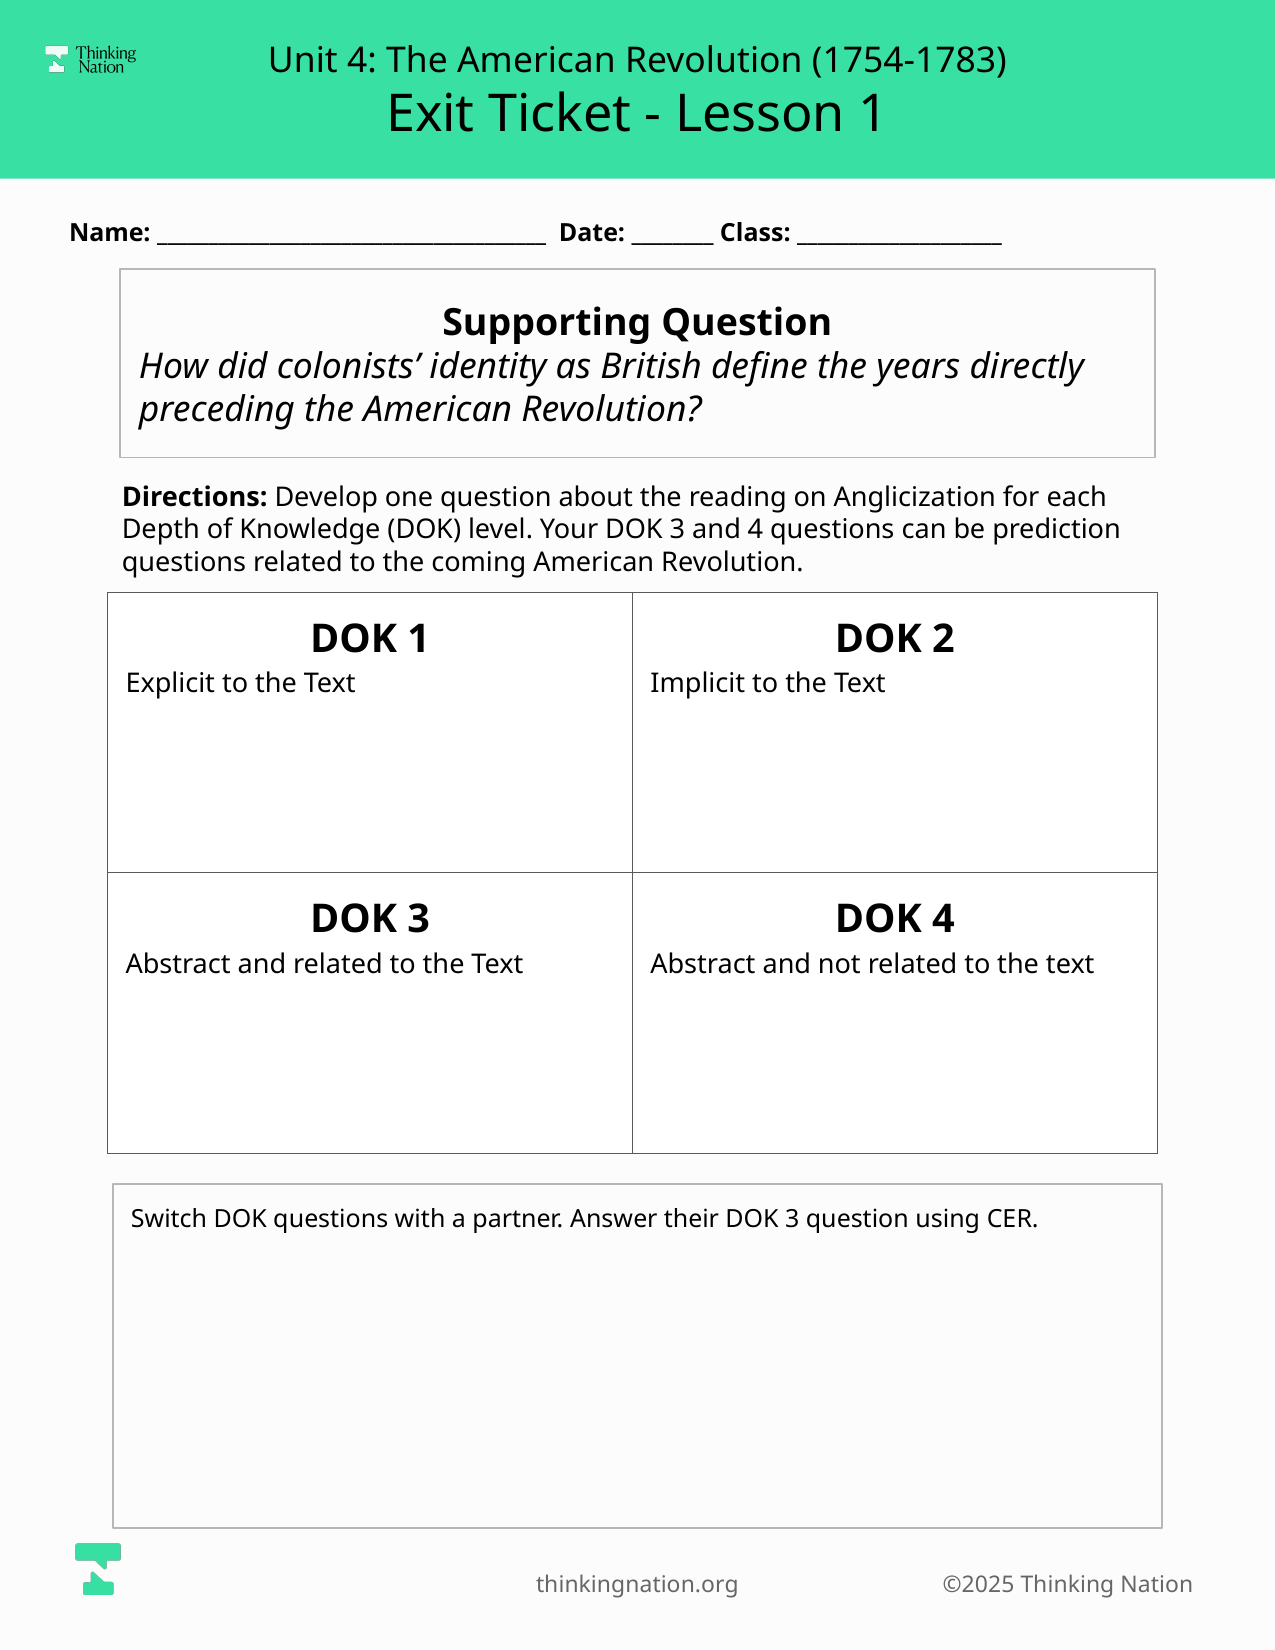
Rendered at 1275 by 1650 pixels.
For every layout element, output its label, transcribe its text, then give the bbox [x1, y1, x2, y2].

text_box ©2025 Thinking Nation [907, 1553, 1210, 1605]
table_header DOK 2 Implicit to the Text [633, 593, 1157, 872]
text_box Switch DOK questions with a partner. Answer their DOK 3 question using CER. [112, 1184, 1163, 1528]
text_box Supporting Question How did colonists’ identity as British define the years directly preceding the American Revolution? [119, 268, 1156, 458]
text_box Directions: Develop one question about the reading on Anglicization for each Depth of Knowledge (DOK) level. Your DOK 3 and 4 questions can be prediction questions related to the coming American Revolution. [107, 465, 1168, 591]
text_box Name: ______________________________________ Date: ________ Class: ____________________ [54, 201, 1221, 262]
picture [35, 37, 140, 82]
table_cell DOK 3 Abstract and related to the Text [108, 873, 632, 1153]
picture [62, 1533, 134, 1605]
table_header DOK 1 Explicit to the Text [108, 593, 632, 872]
table_cell DOK 4 Abstract and not related to the text [633, 873, 1157, 1153]
text_box thinkingnation.org [486, 1553, 789, 1605]
text_box Unit 4: The American Revolution (1754-1783) Exit Ticket - Lesson 1 [0, 0, 1275, 179]
